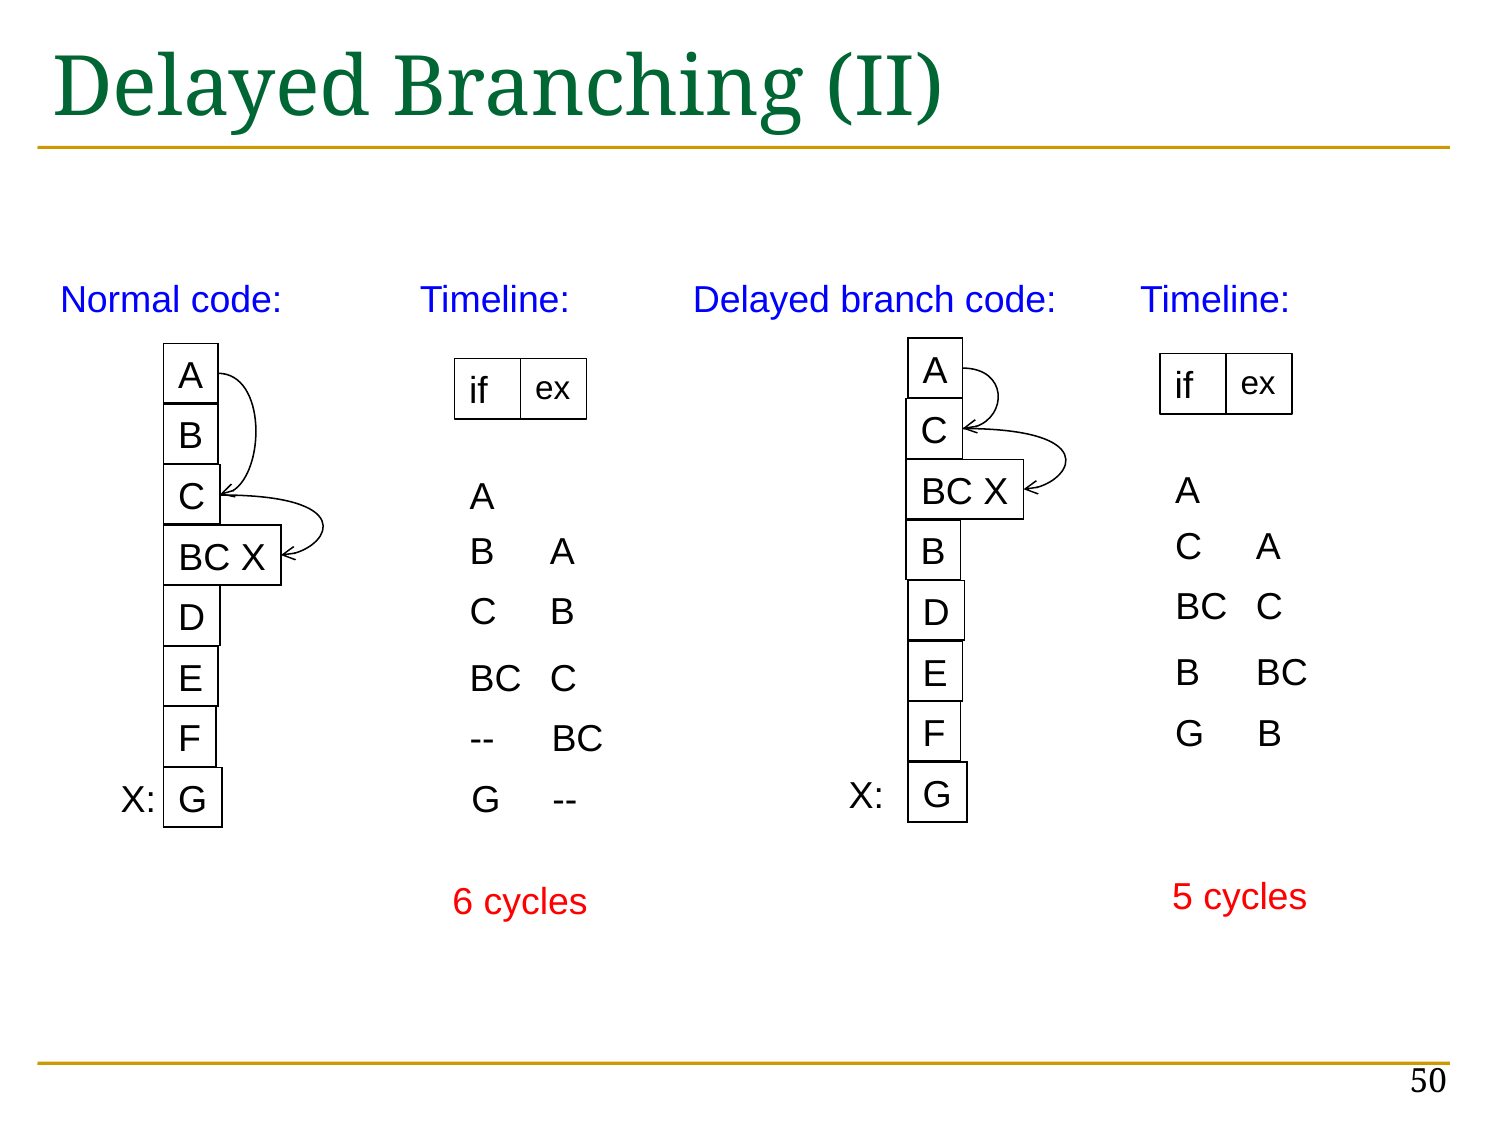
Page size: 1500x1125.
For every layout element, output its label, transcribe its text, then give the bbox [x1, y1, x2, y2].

text_box G [456, 767, 516, 828]
text_box D [907, 580, 965, 641]
text_box F [907, 701, 961, 762]
text_box B [535, 580, 590, 640]
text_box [1159, 353, 1293, 415]
text_box C [163, 464, 215, 525]
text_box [220, 494, 282, 556]
text_box A [163, 343, 219, 403]
text_box E [163, 646, 219, 707]
text_box C [454, 580, 512, 640]
text_box C [1160, 514, 1218, 574]
text_box C [537, 646, 593, 706]
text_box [454, 358, 587, 420]
text_box -- [454, 706, 510, 767]
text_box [962, 428, 1025, 490]
text_box A [907, 338, 963, 398]
text_box 6 cycles [437, 870, 603, 930]
text_box F [163, 706, 216, 767]
text_box Timeline: [1125, 267, 1306, 328]
text_box G [1160, 701, 1220, 761]
text_box BC [454, 646, 537, 707]
text_box C [905, 398, 958, 459]
title Delayed Branching (II) [37, 24, 1450, 200]
text_box B [454, 519, 510, 580]
text_box B [163, 403, 213, 464]
text_box BC X [163, 525, 281, 585]
text_box X: [105, 767, 171, 828]
text_box BC [1160, 574, 1243, 635]
text_box D [163, 585, 221, 646]
text_box B [905, 519, 961, 580]
text_box BC [536, 706, 619, 767]
text_box A [454, 464, 510, 519]
text_box -- [537, 767, 593, 828]
text_box Normal code: [45, 267, 298, 328]
text_box Delayed branch code: [678, 267, 1072, 328]
text_box 5 cycles [1157, 864, 1323, 925]
text_box A [1160, 459, 1216, 514]
slide_number 50 [1111, 1036, 1462, 1112]
text_box BC X [906, 459, 1024, 520]
text_box G [171, 767, 223, 828]
text_box B [1160, 640, 1216, 701]
text_box C [1243, 574, 1298, 635]
text_box B [1242, 701, 1297, 762]
text_box G [907, 762, 967, 822]
text_box BC [1241, 640, 1323, 701]
text_box A [1240, 514, 1296, 574]
text_box A [535, 519, 590, 580]
text_box X: [834, 763, 900, 823]
text_box Timeline: [405, 267, 586, 328]
text_box E [907, 641, 963, 701]
